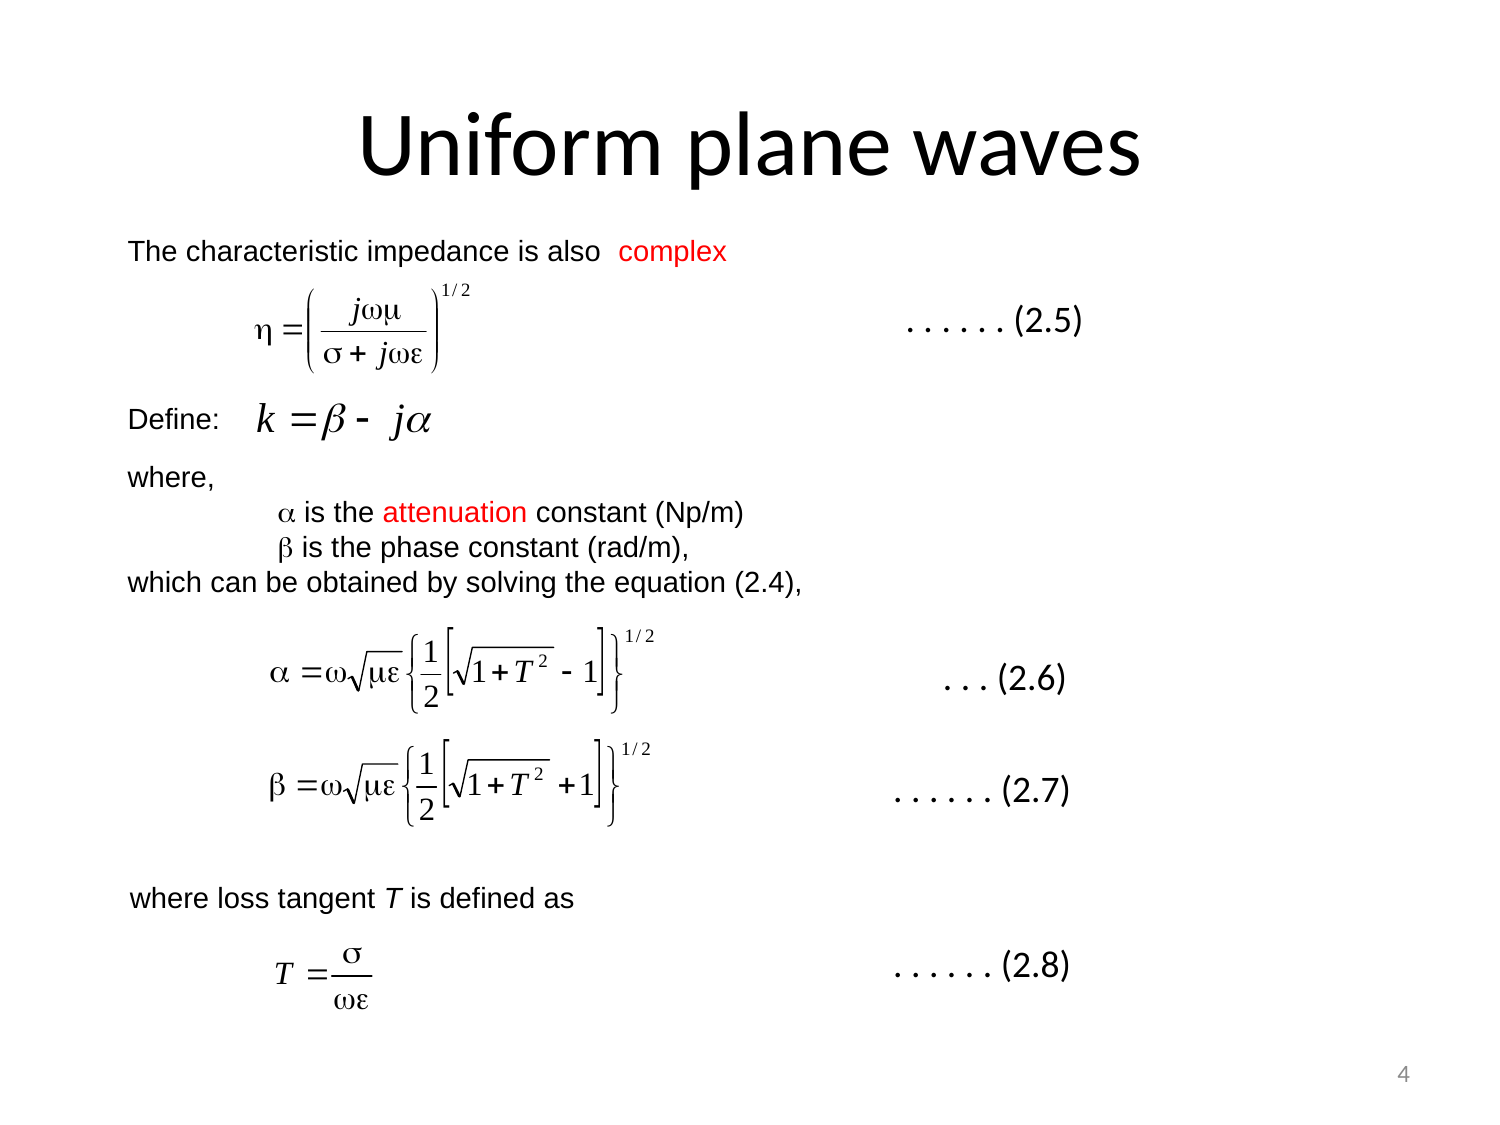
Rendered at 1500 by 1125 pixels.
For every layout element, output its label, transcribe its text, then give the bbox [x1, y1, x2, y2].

text_box . . . . . . (2.8) [878, 932, 1087, 993]
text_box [264, 620, 676, 721]
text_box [249, 274, 476, 380]
text_box The characteristic impedance is also complex [112, 207, 988, 275]
text_box . . . (2.6) [928, 645, 1082, 705]
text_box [270, 932, 378, 1017]
text_box . . . . . . (2.5) [890, 287, 1099, 348]
slide_number 4 [1074, 1042, 1425, 1103]
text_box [264, 732, 658, 834]
title Uniform plane waves [75, 45, 1425, 233]
text_box Define: [112, 392, 250, 443]
text_box . . . . . . (2.7) [878, 757, 1087, 818]
text_box where,  is the attenuation constant (Np/m)  is the phase constant (rad/m), which can be obtained by solving the equation (2.4), [112, 451, 1363, 641]
text_box where loss tangent T is defined as [114, 854, 728, 923]
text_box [249, 393, 441, 451]
